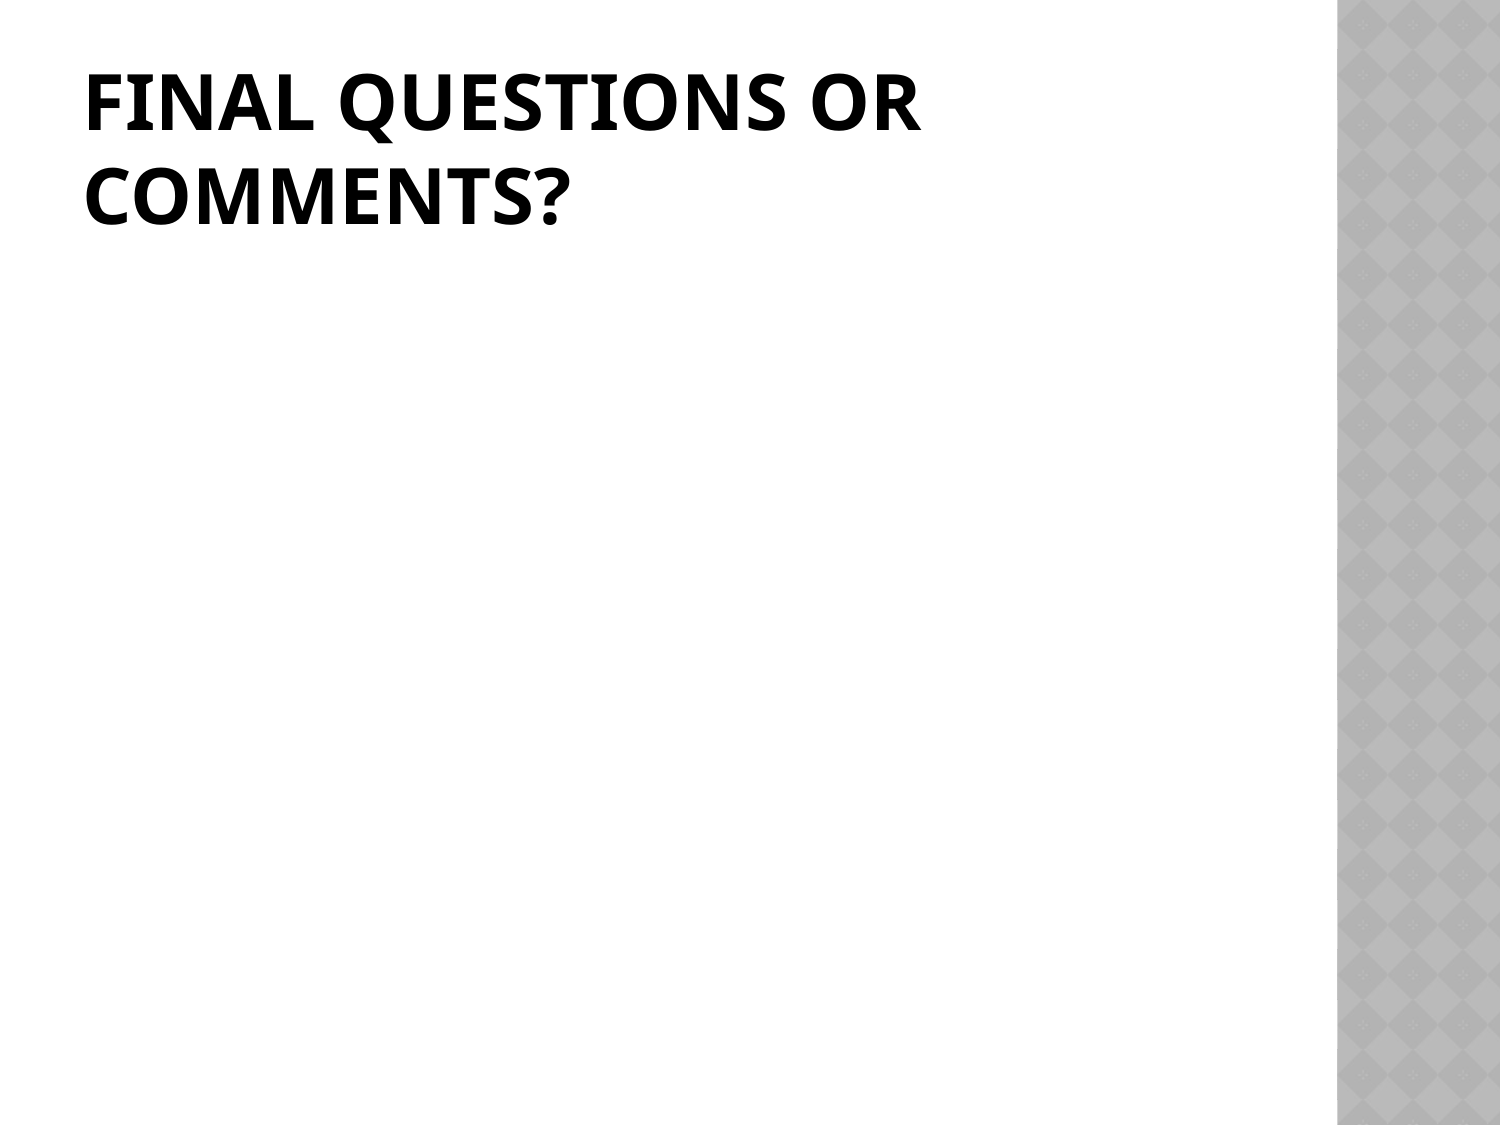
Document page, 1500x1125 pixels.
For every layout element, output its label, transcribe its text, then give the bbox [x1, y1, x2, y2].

title Final questions or comments? [75, 52, 1263, 240]
